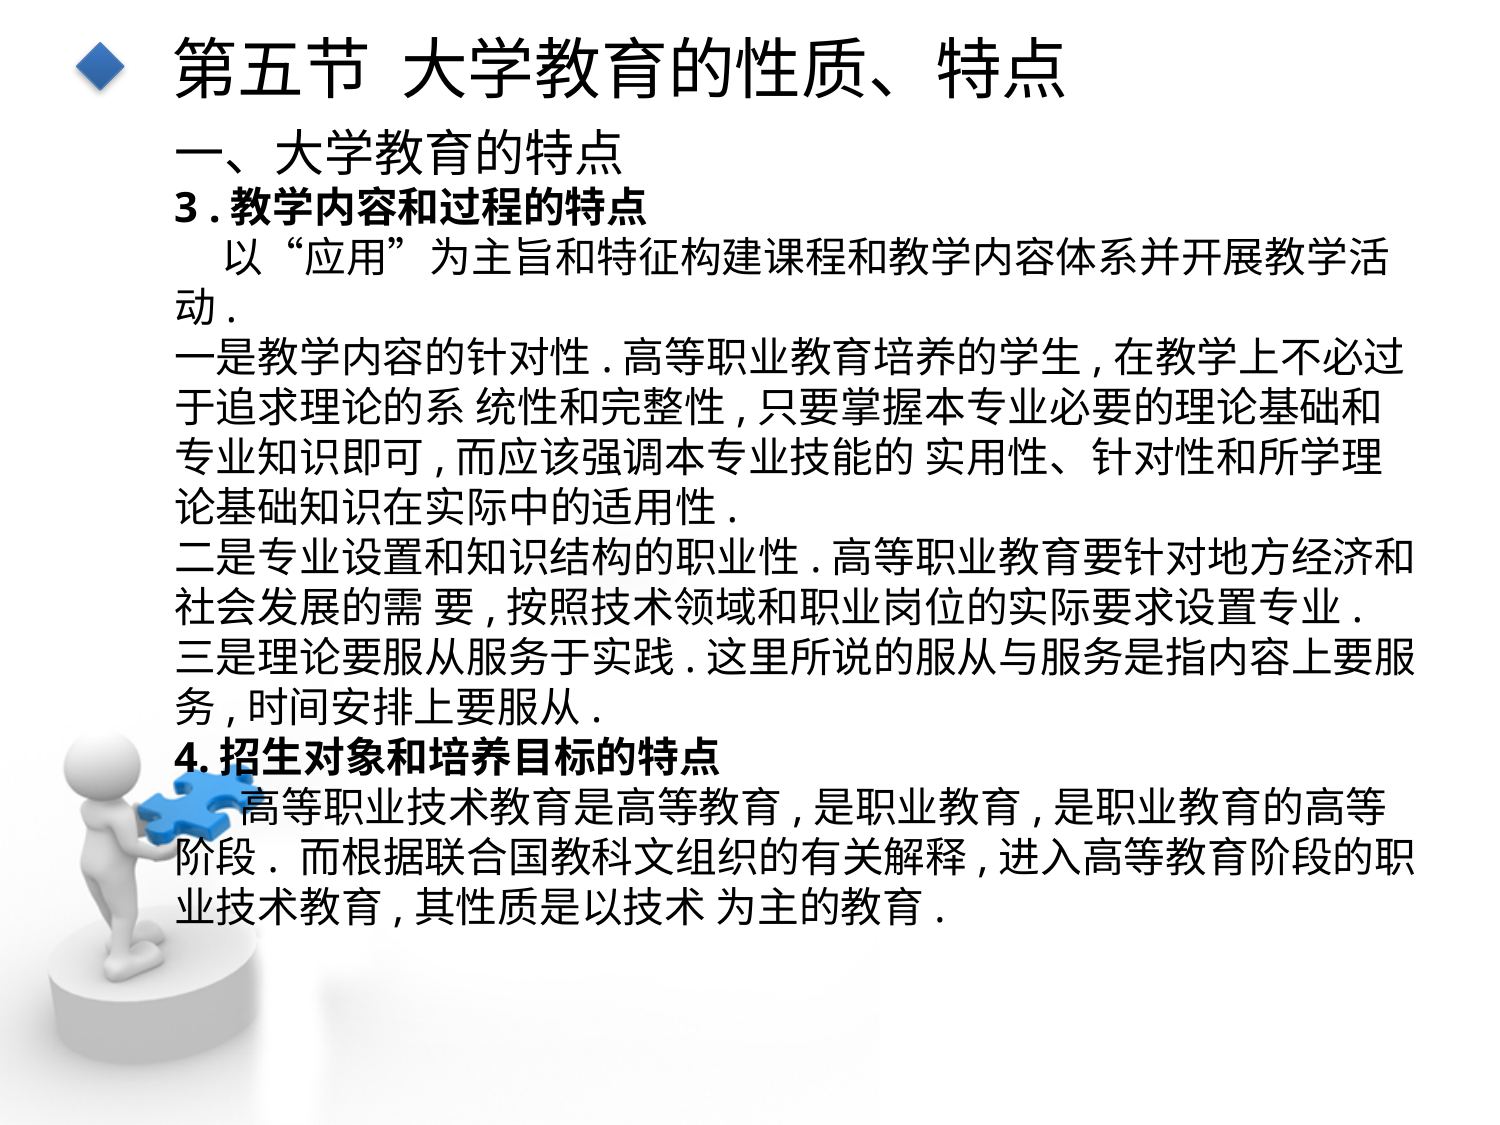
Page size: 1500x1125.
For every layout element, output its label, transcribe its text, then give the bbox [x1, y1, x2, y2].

text_box [76, 42, 125, 91]
picture [0, 0, 1500, 1125]
text_box 第五节 大学教育的性质、特点 [156, 19, 1084, 114]
text_box 一、大学教育的特点 3 .教学内容和过程的特点 以“应用”为主旨和特征构建课程和教学内容体系并开展教学活动. 一是教学内容的针对性.高等职业教育培养的学生,在教学上不必过于追求理论的系 统性和完整性,只要掌握本专业必要的理论基础和专业知识即可,而应该强调本专业技能的 实用性、针对性和所学理论基础知识在实际中的适用性. 二是专业设置和知识结构的职业性.高等职业教育要针对地方经济和社会发展的需 要,按照技术领域和职业岗位的实际要求设置专业. 三是理论要服从服务于实践.这里所说的服从与服务是指内容上要服务,时间安排上要服从. 4.招生对象和培养目标的特点 高等职业技术教育是高等教育,是职业教育,是职业教育的高等阶段. 而根据联合国教科文组织的有关解释,进入高等教育阶段的职业技术教育,其性质是以技术 为主的教育. [159, 113, 1435, 1039]
